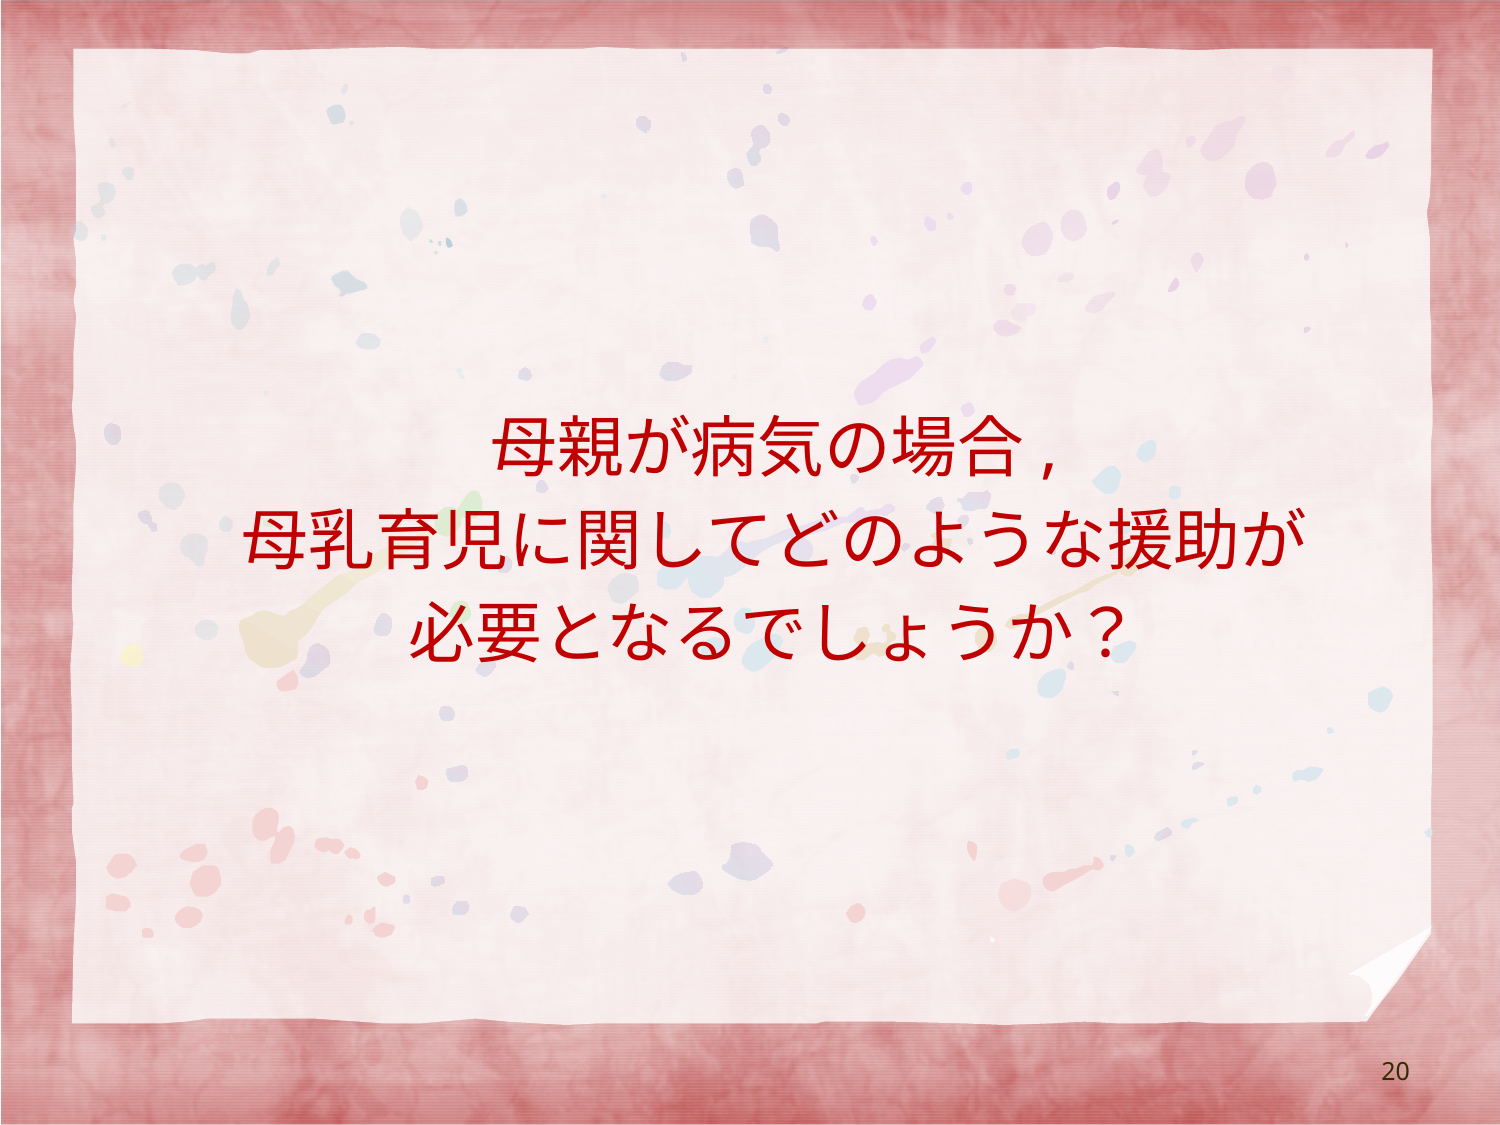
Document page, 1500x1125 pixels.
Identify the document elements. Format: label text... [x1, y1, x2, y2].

list 母親が病気の場合, 母乳育児に関してどのような援助が 必要となるでしょうか？ [170, 396, 1379, 659]
slide_number 20 [1074, 1042, 1425, 1103]
picture [0, 0, 1500, 1125]
